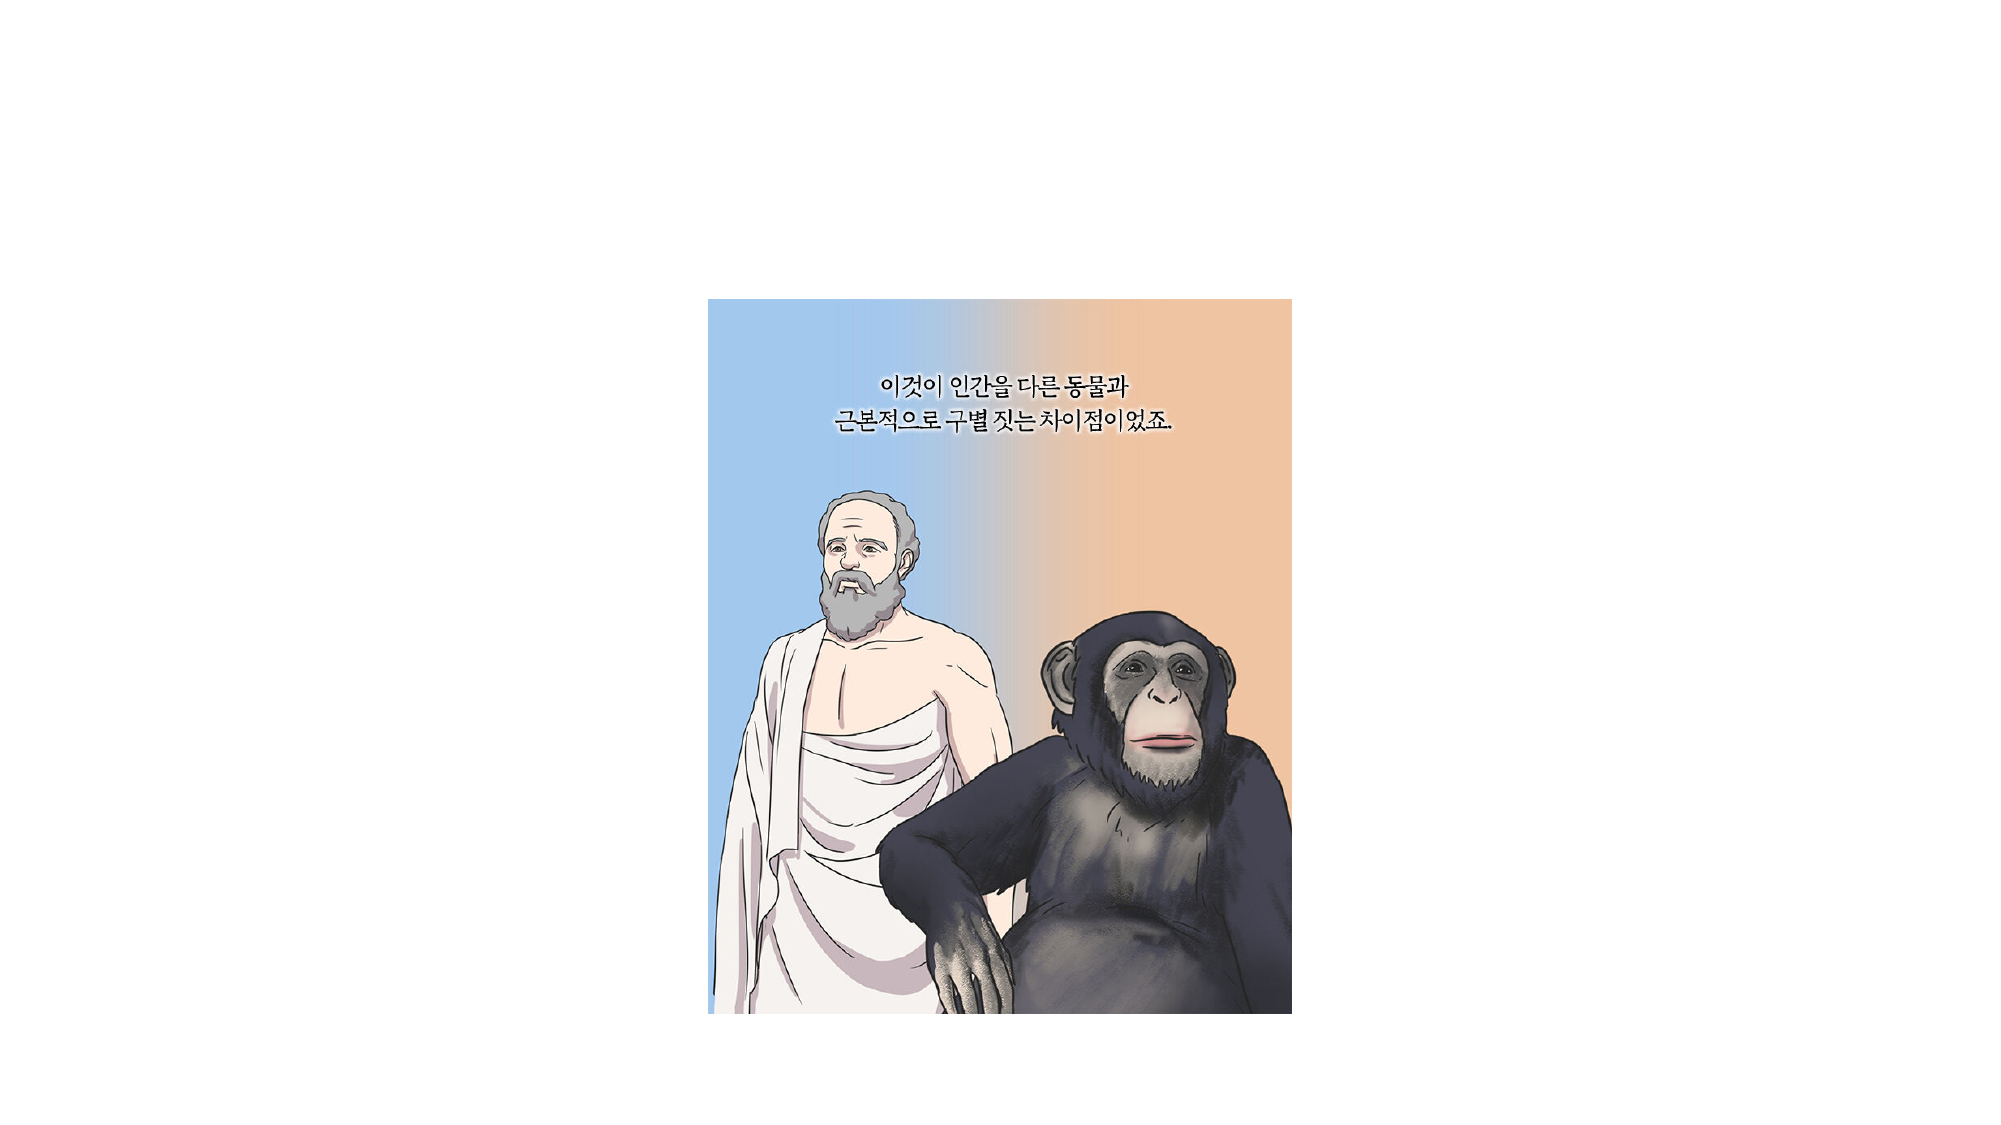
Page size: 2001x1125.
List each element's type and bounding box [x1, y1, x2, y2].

list [707, 299, 1292, 1014]
